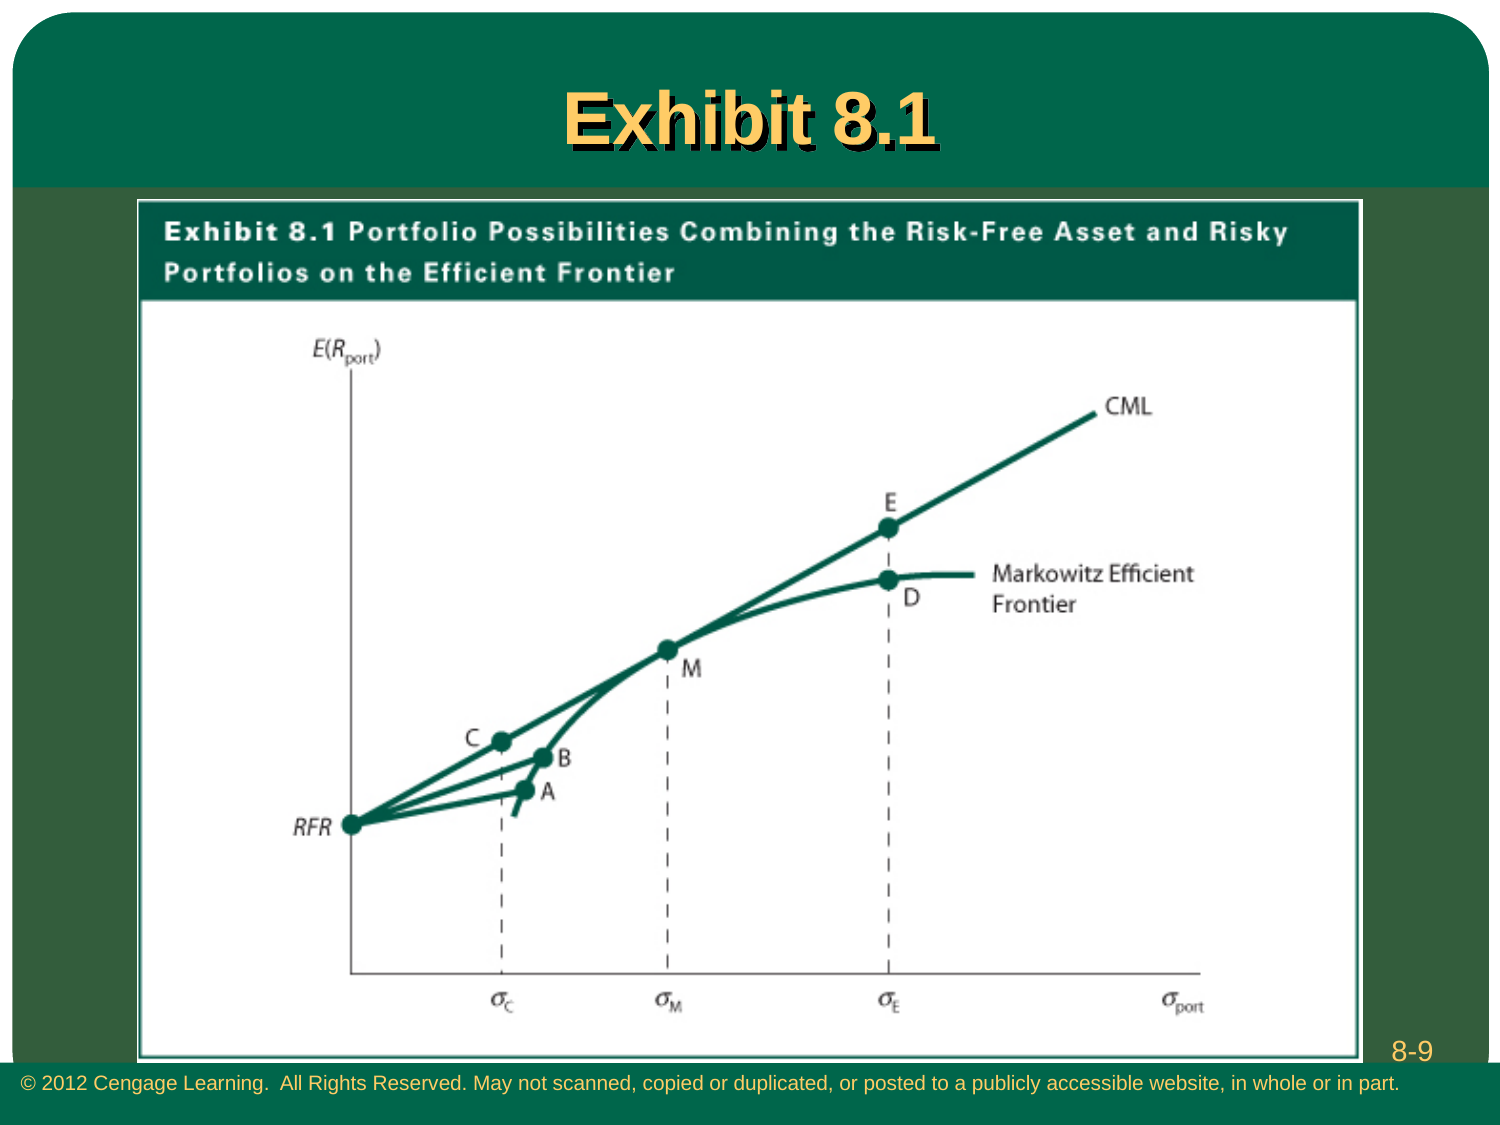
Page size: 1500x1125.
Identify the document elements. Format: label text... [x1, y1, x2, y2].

picture [137, 199, 1363, 1064]
slide_number 8-9 [1325, 1025, 1500, 1088]
footer © 2012 Cengage Learning. All Rights Reserved. May not scanned, copied or duplicated, or posted to a publicly accessible website, in whole or in part. [0, 1062, 1500, 1125]
title Exhibit 8.1 [75, 37, 1425, 193]
